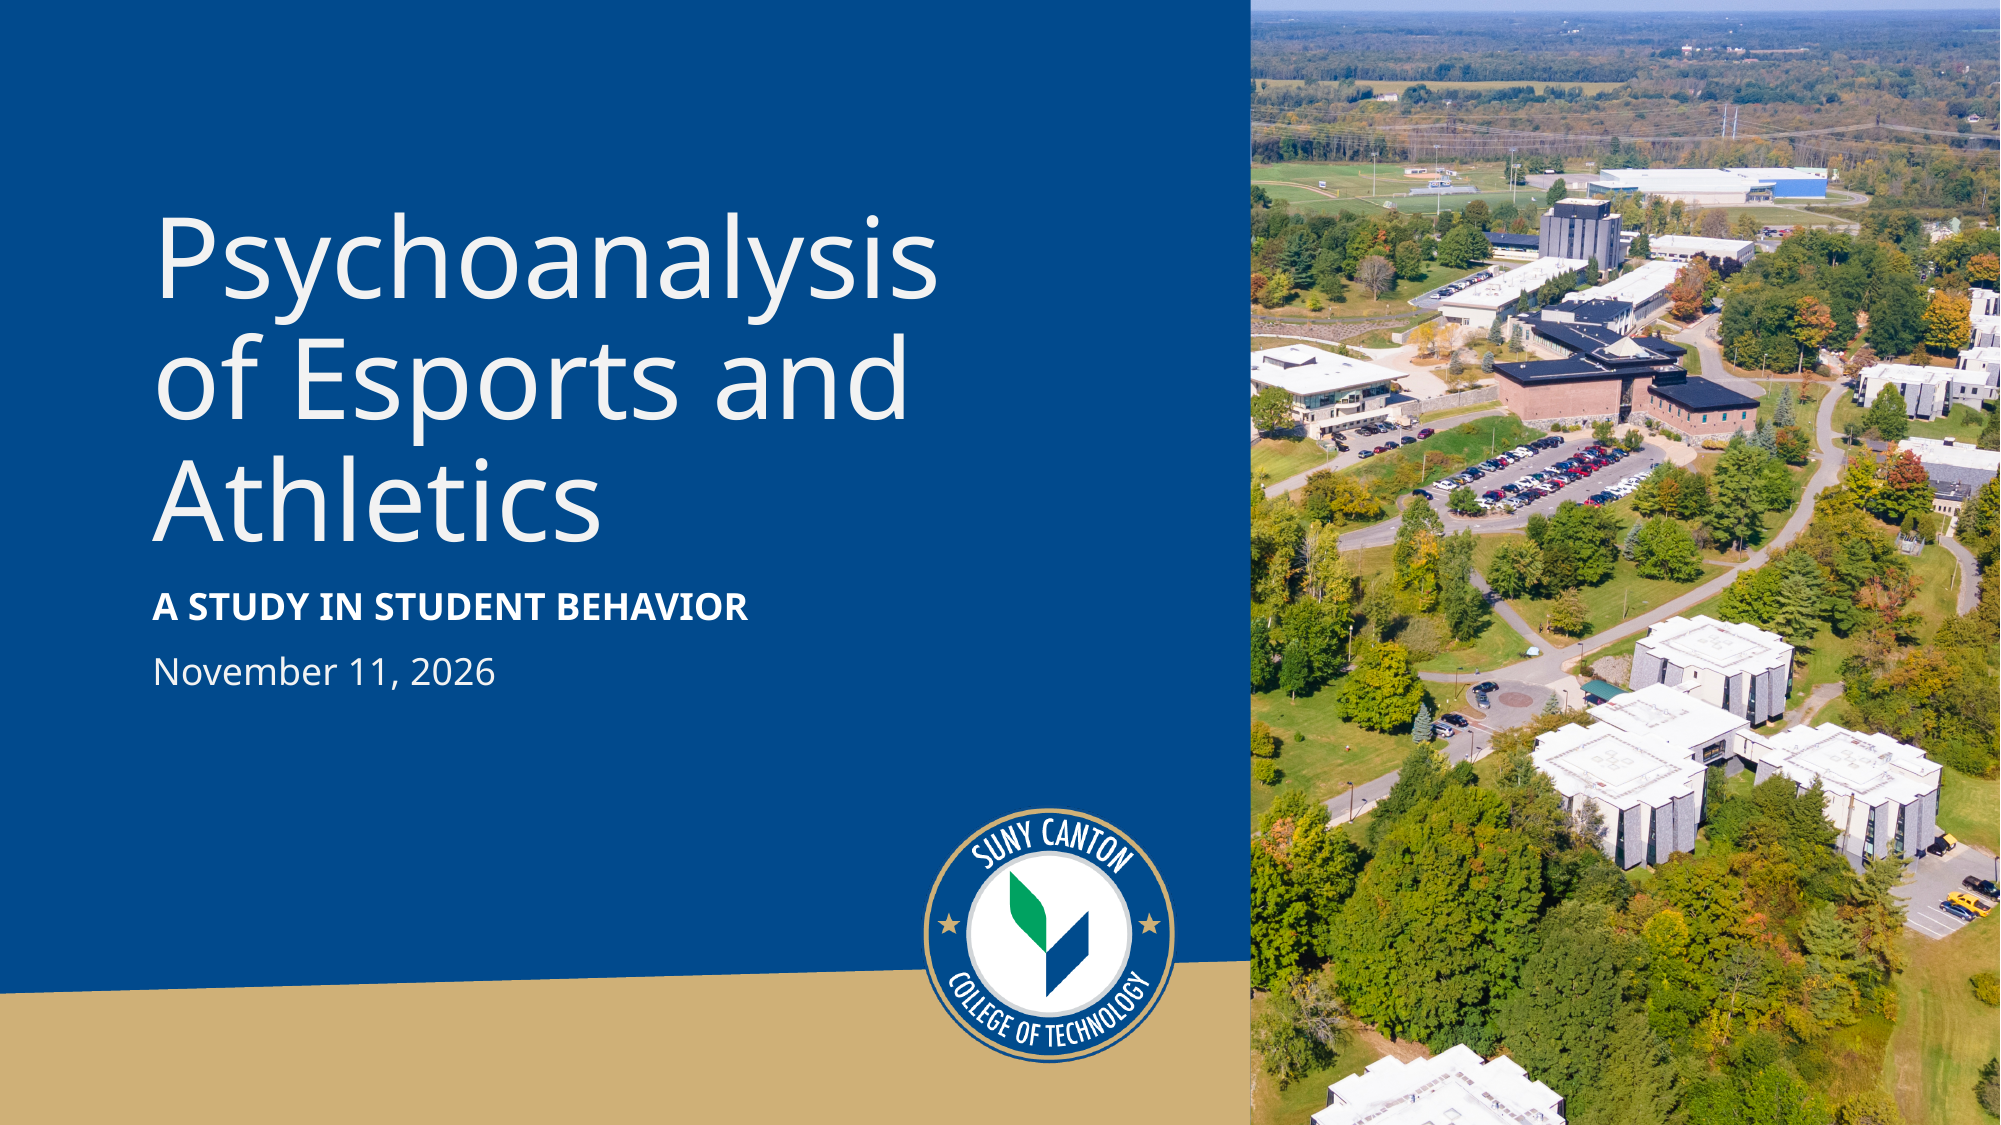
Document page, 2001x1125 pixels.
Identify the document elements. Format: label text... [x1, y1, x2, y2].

picture [1250, 0, 2000, 1125]
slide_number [137, 643, 588, 704]
picture [907, 795, 1191, 1073]
list A STUDY IN STUDENT BEHAVIOR [137, 580, 1225, 641]
title Psychoanalysis of Esports and Athletics [137, 203, 1016, 563]
